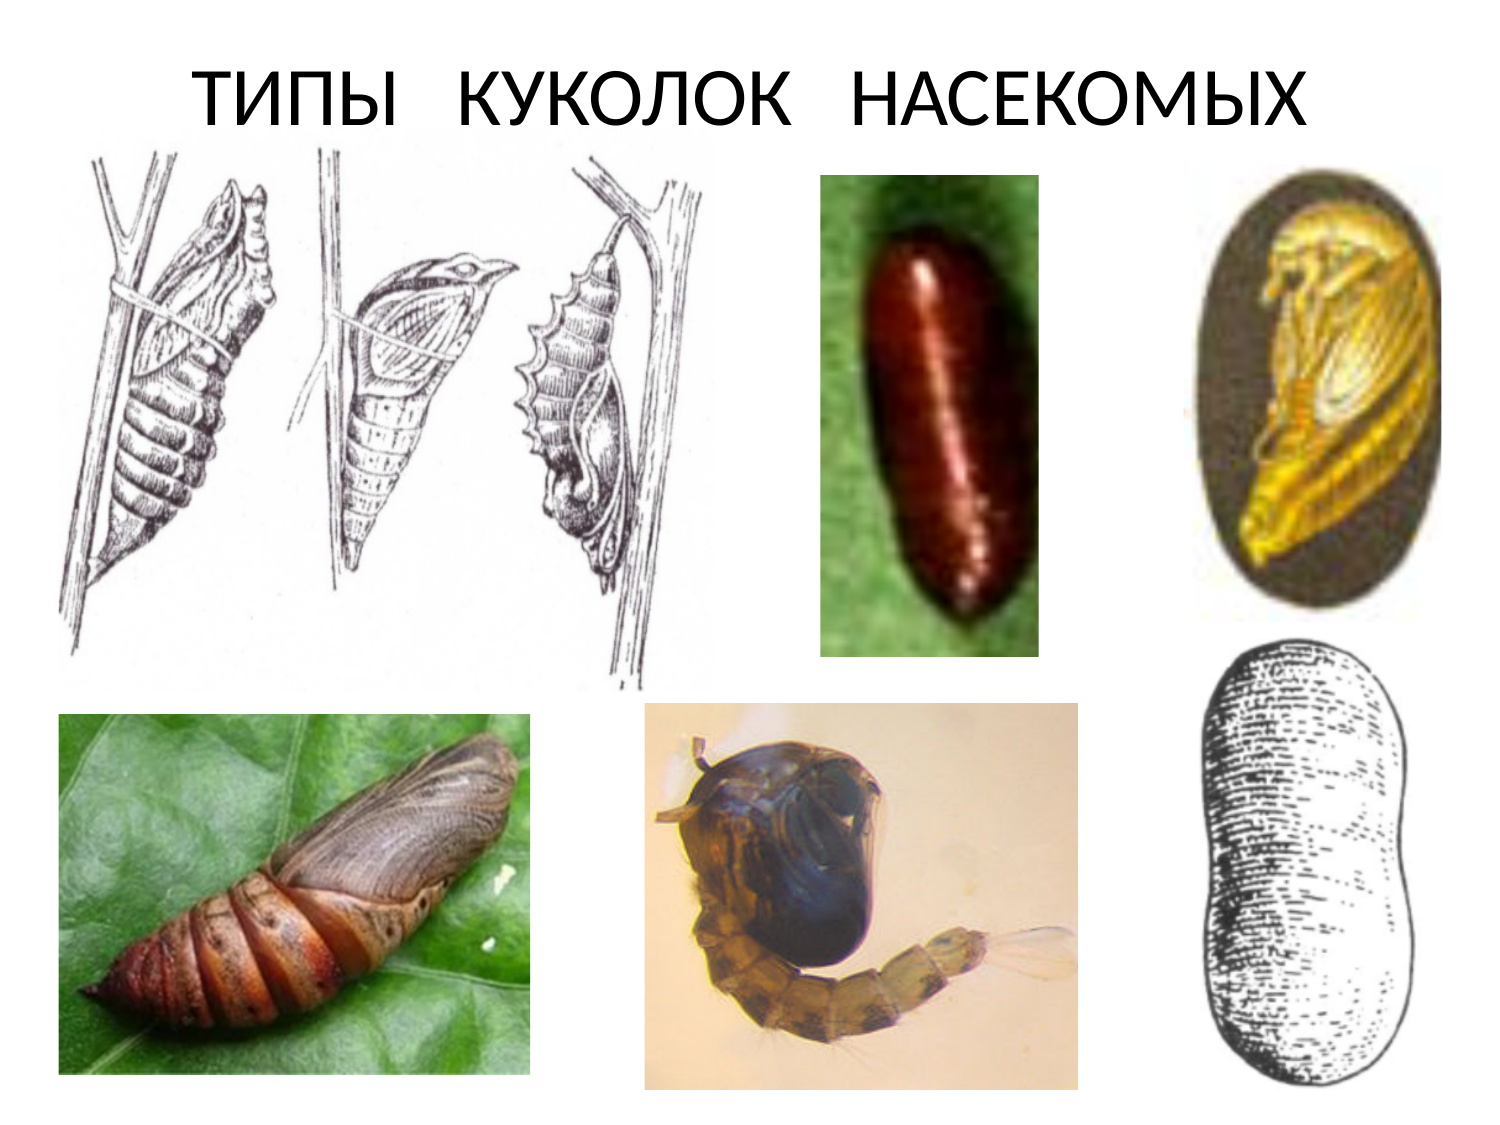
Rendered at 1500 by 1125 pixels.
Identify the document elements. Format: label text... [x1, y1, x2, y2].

text_box ТИПЫ КУКОЛОК НАСЕКОМЫХ [35, 35, 1465, 150]
picture [58, 128, 1500, 692]
picture [58, 714, 531, 1075]
picture [644, 622, 1500, 1102]
